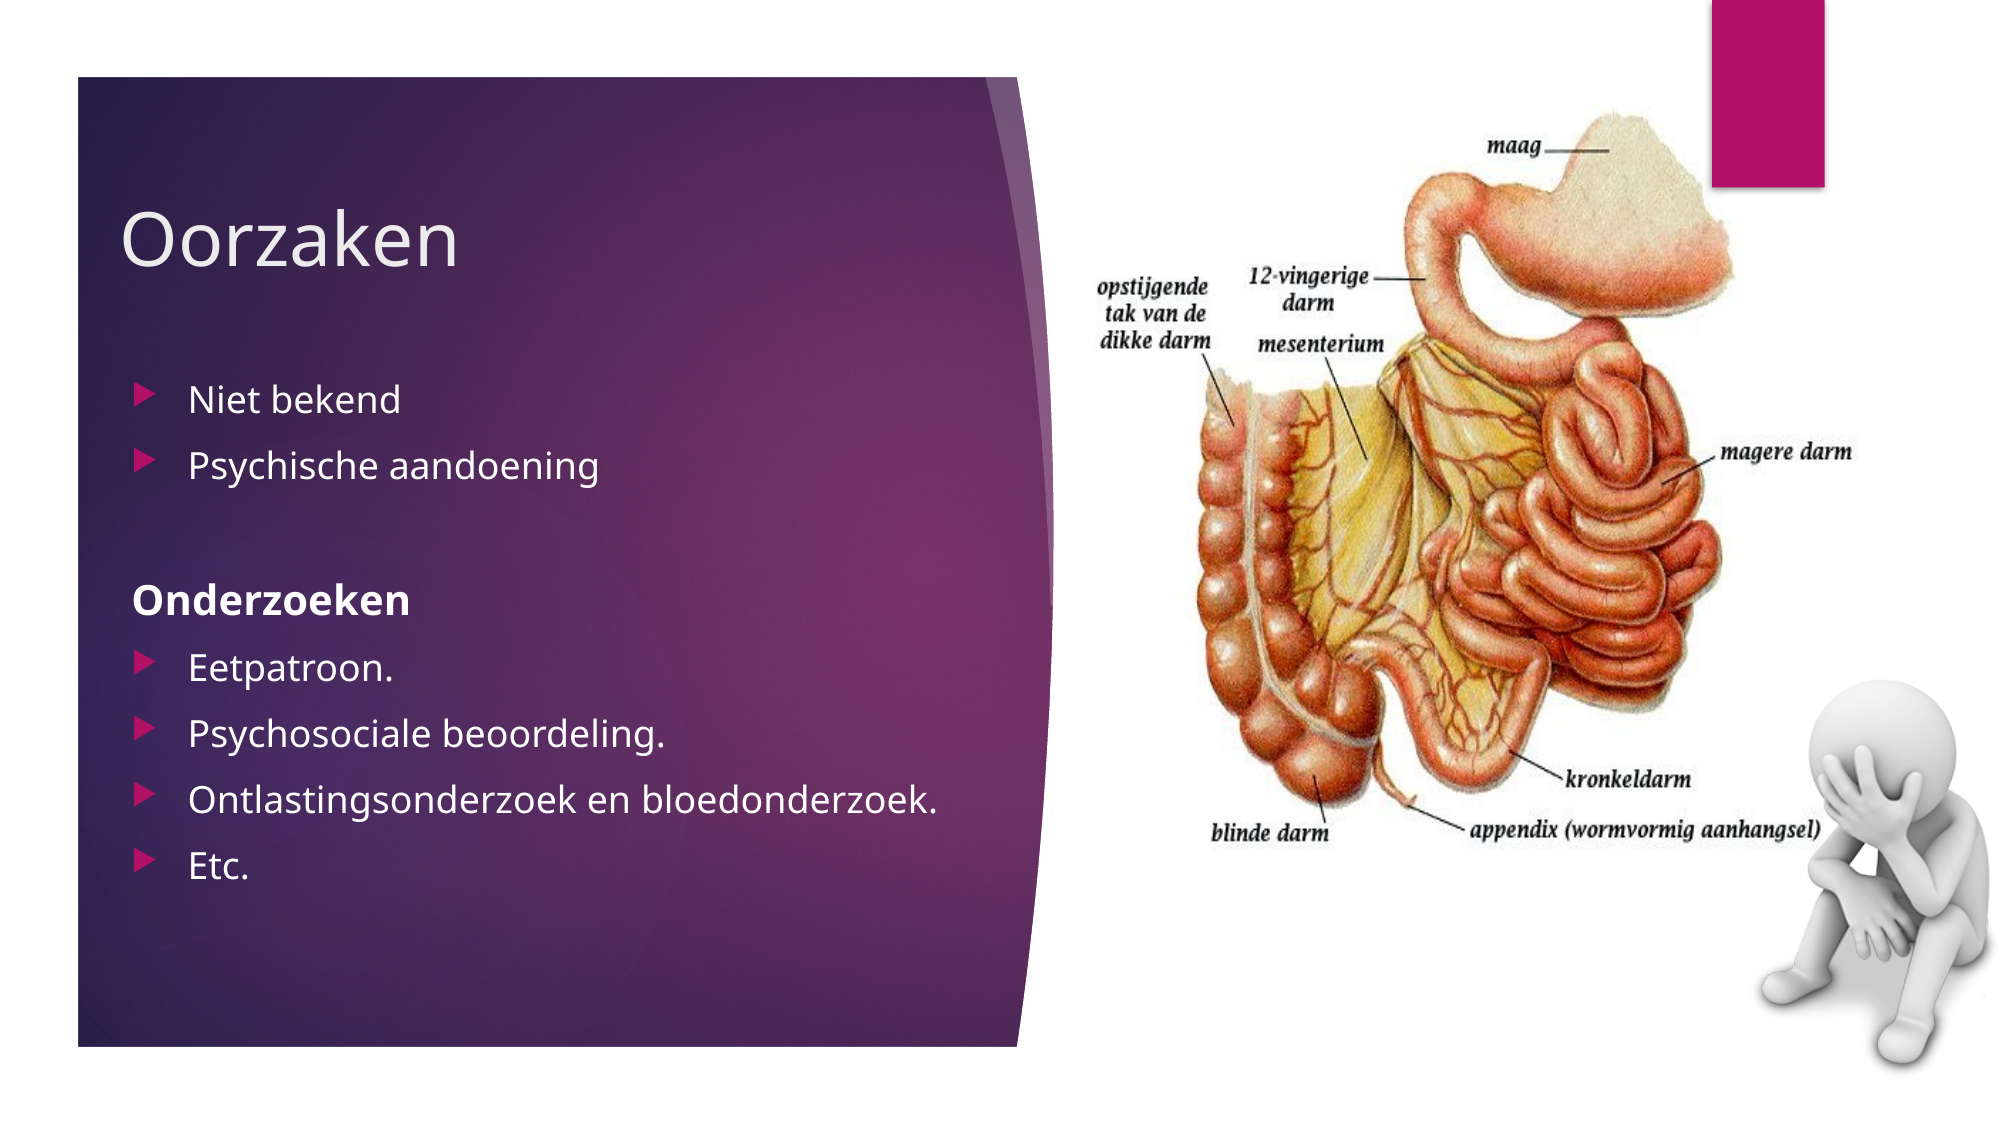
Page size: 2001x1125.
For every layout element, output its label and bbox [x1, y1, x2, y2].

text_box [0, 0, 2000, 1125]
picture [1084, 105, 2000, 1100]
